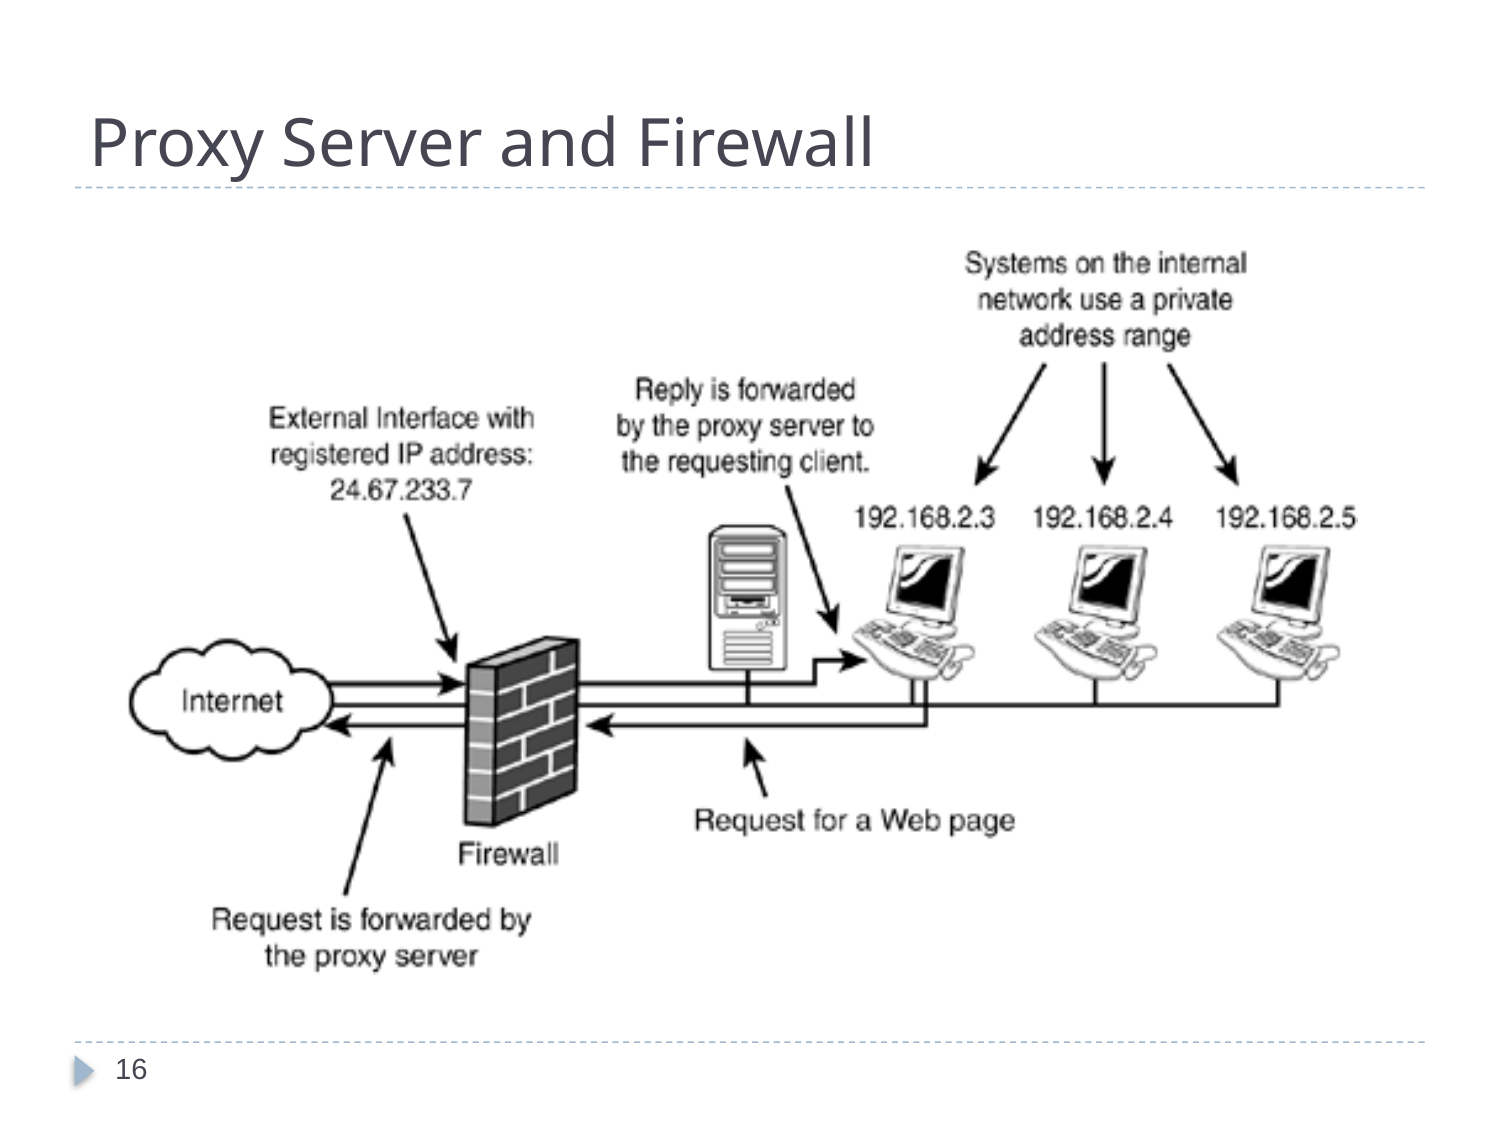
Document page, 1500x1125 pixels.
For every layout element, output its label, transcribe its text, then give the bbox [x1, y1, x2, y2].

slide_number 16 [100, 1042, 426, 1103]
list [124, 249, 1359, 976]
title Proxy Server and Firewall [75, 24, 1425, 188]
